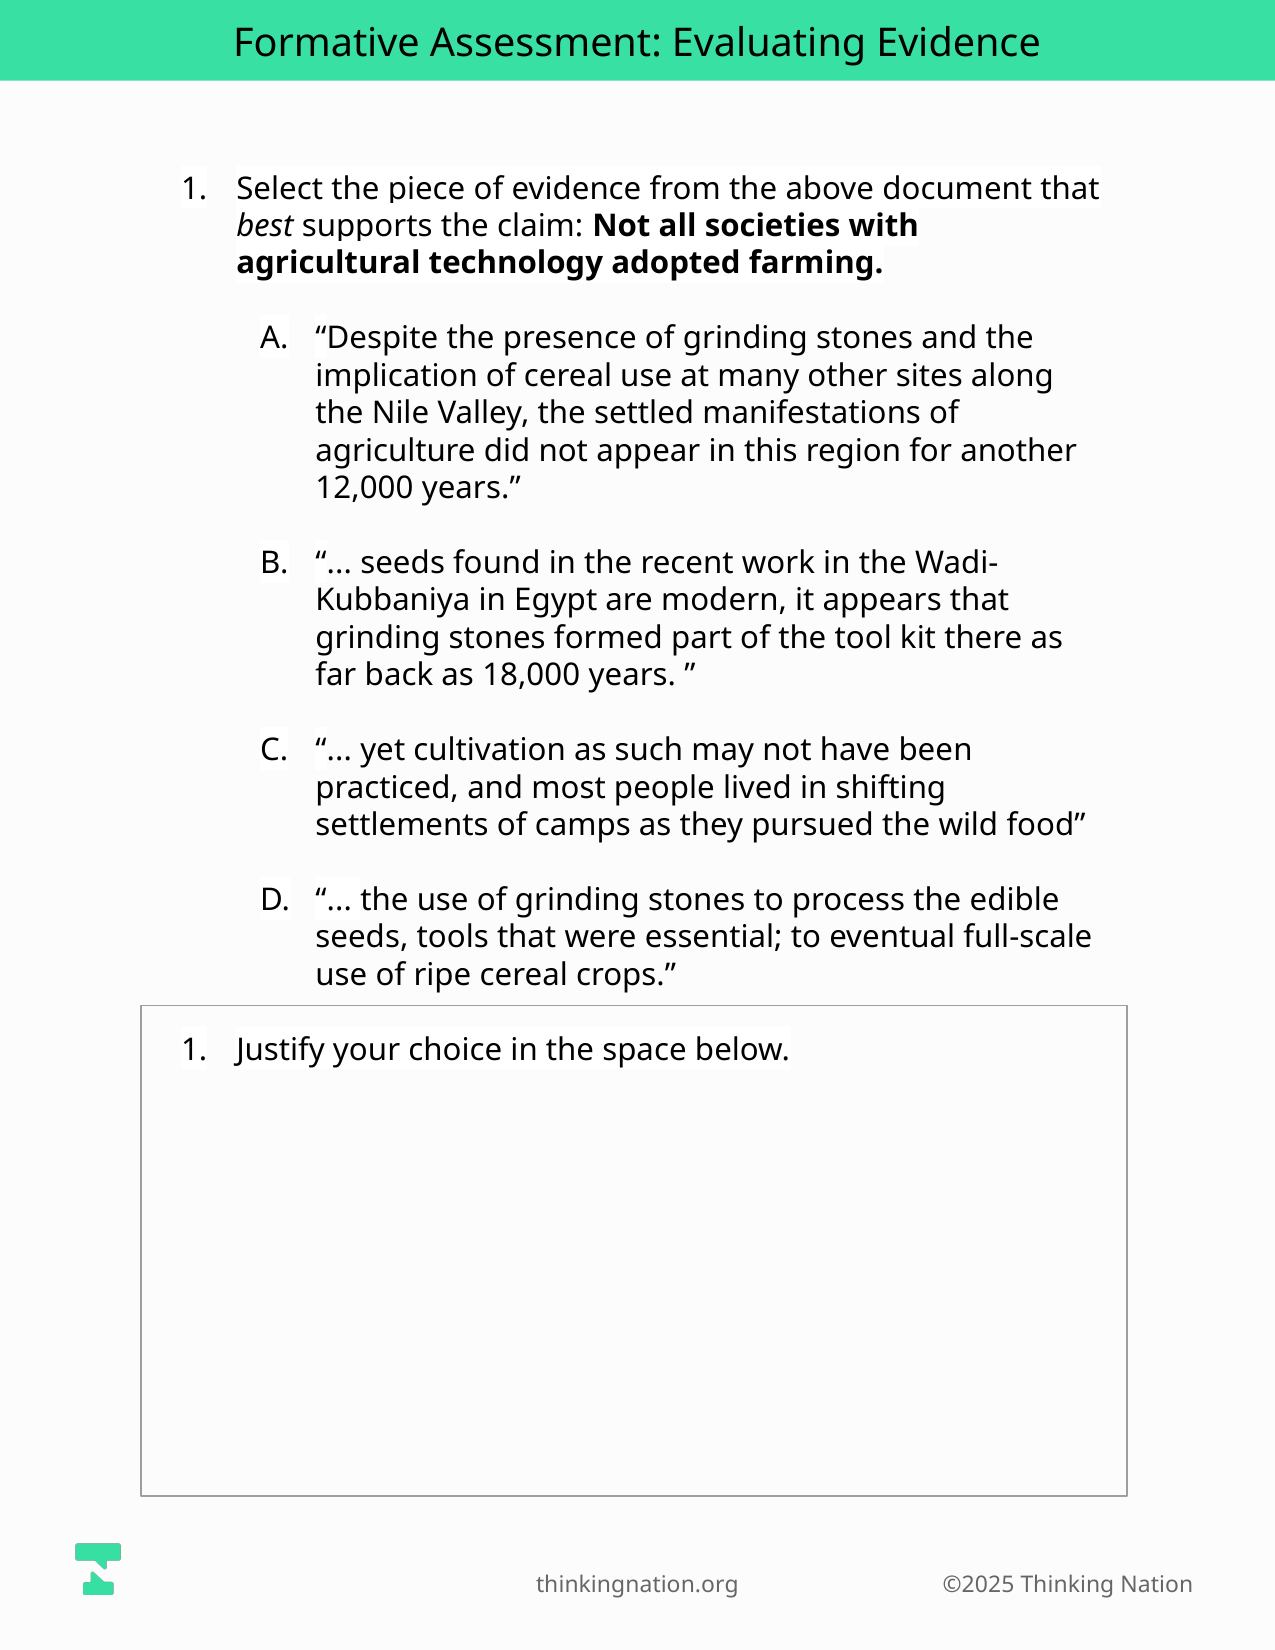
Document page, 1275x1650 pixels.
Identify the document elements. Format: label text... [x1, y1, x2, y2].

text_box Select the piece of evidence from the above document that best supports the claim: Not all societies with agricultural technology adopted farming. “Despite the presence of grinding stones and the implication of cereal use at many other sites along the Nile Valley, the settled manifestations of agriculture did not appear in this region for another 12,000 years.” “... seeds found in the recent work in the Wadi-Kubbaniya in Egypt are modern, it appears that grinding stones formed part of the tool kit there as far back as 18,000 years. ” “... yet cultivation as such may not have been practiced, and most people lived in shifting settlements of camps as they pursued the wild food” “... the use of grinding stones to process the edible seeds, tools that were essential; to eventual full-scale use of ripe cereal crops.” Justify your choice in the space below. [141, 151, 1127, 935]
text_box ©2025 Thinking Nation [907, 1553, 1210, 1605]
text_box thinkingnation.org [486, 1553, 789, 1605]
picture [62, 1533, 134, 1605]
text_box [141, 1005, 1127, 1496]
text_box Formative Assessment: Evaluating Evidence [0, 0, 1275, 81]
